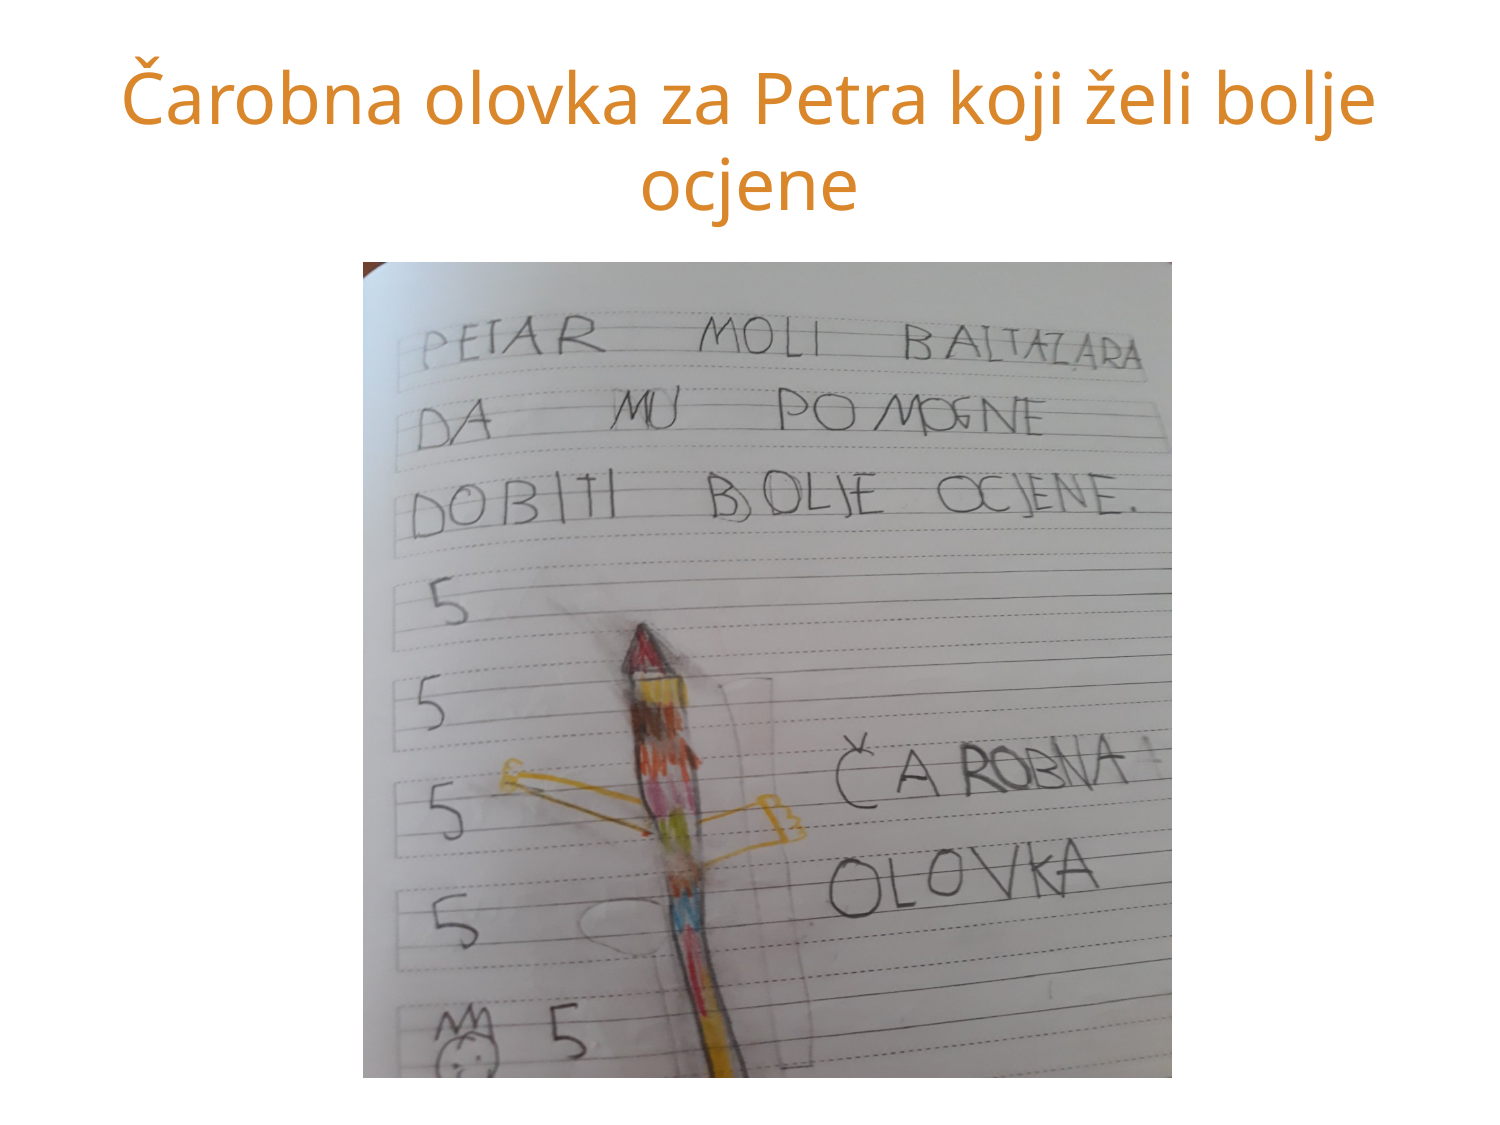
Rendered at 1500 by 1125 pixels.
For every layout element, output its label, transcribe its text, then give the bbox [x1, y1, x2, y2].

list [362, 262, 1173, 1079]
title Čarobna olovka za Petra koji želi bolje ocjene [75, 45, 1425, 233]
